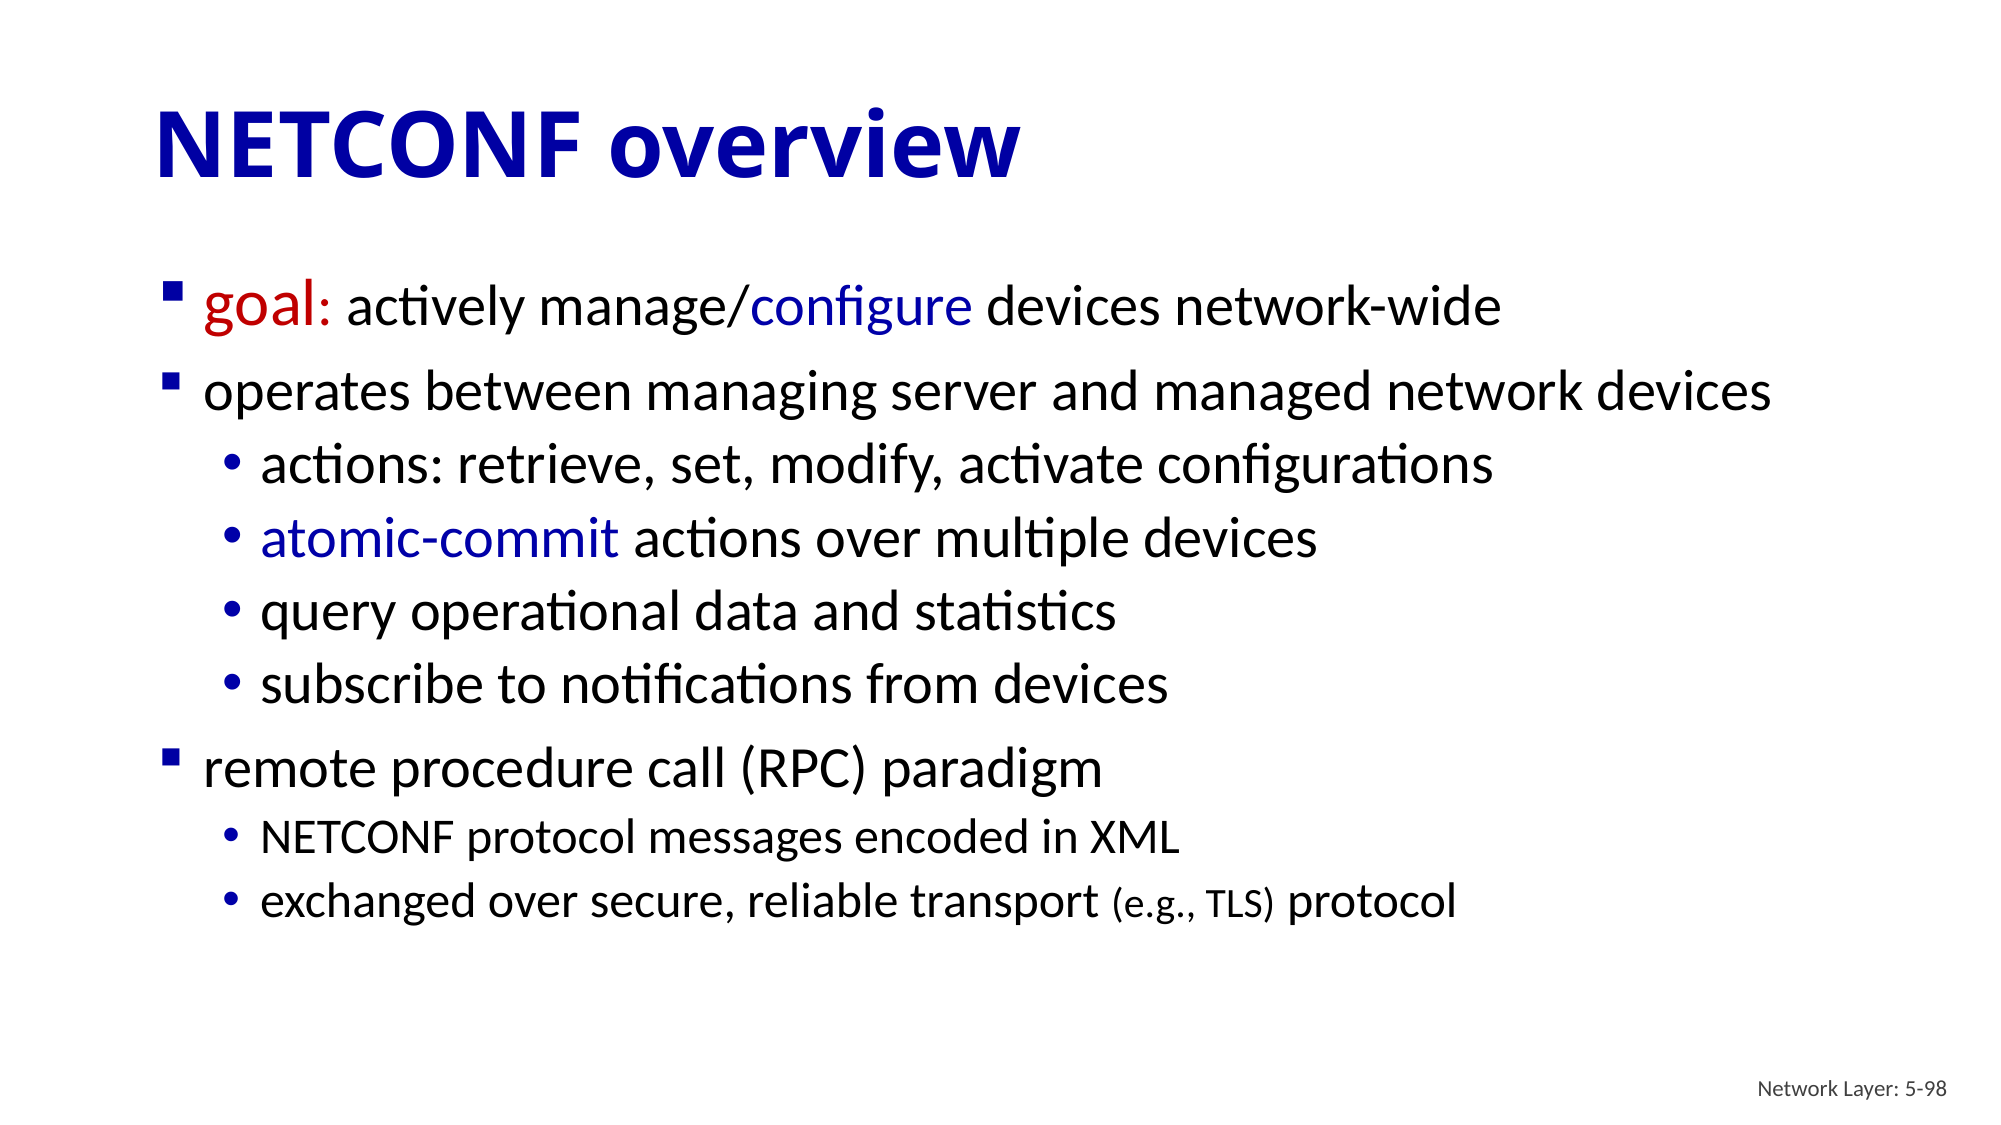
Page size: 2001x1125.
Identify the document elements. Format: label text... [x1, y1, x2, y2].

title NETCONF overview [137, 74, 1863, 221]
slide_number Network Layer: 5-98 [1512, 1056, 1963, 1117]
list goal: actively manage/configure devices network-wide operates between managing server and managed network devices actions: retrieve, set, modify, activate configurations atomic-commit actions over multiple devices query operational data and statistics subscribe to notifications from devices remote procedure call (RPC) paradigm NETCONF protocol messages encoded in XML exchanged over secure, reliable transport (e.g., TLS) protocol [131, 260, 1898, 1039]
